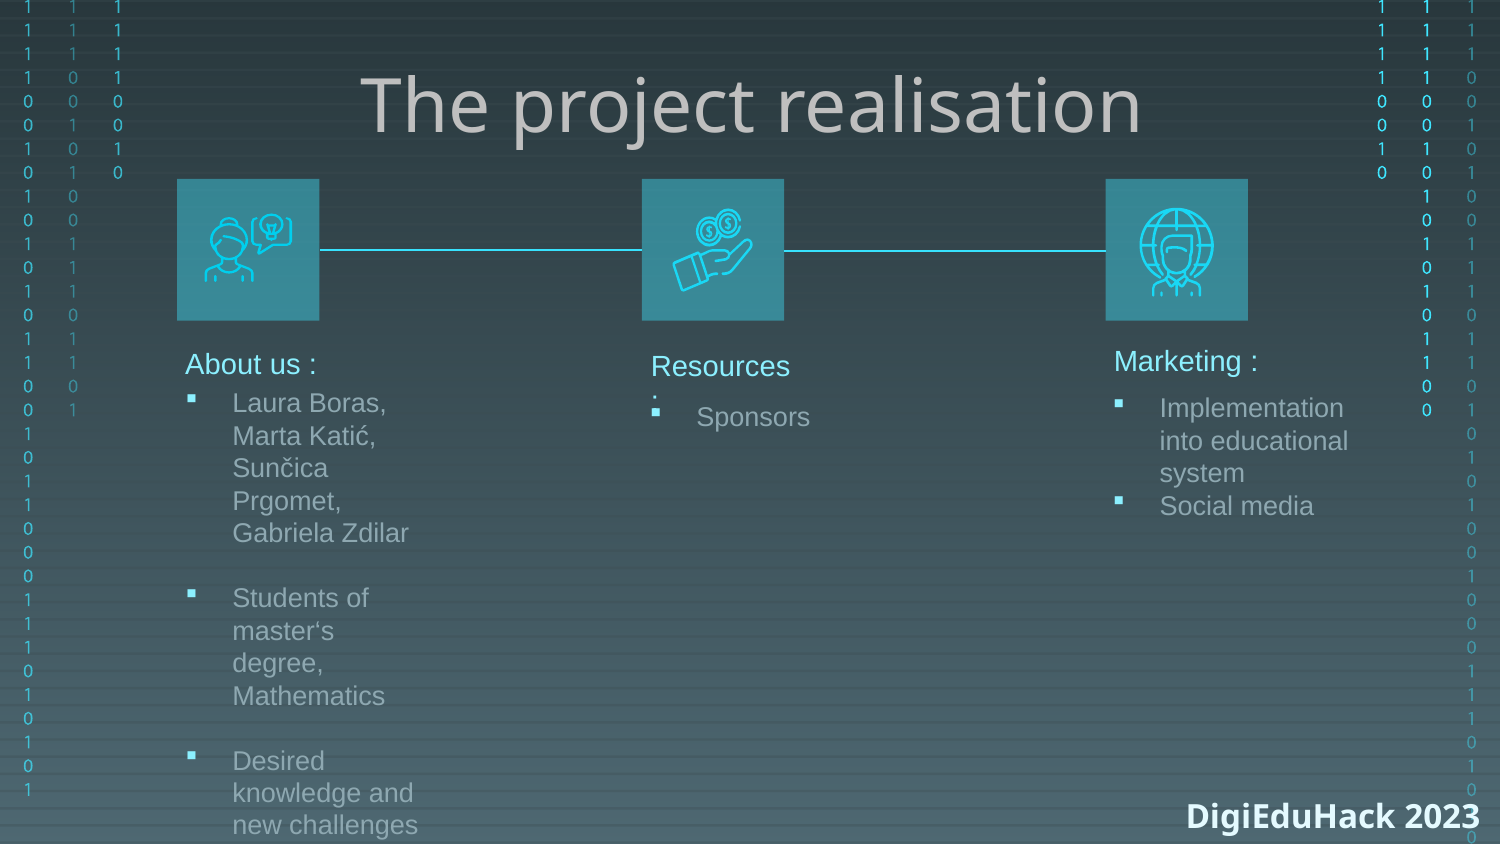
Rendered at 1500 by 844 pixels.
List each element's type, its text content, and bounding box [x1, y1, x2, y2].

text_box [319, 178, 782, 539]
title The project realisation [23, 41, 1500, 140]
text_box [170, 178, 445, 844]
text_box DigiEduHack 2023 [1049, 780, 1500, 844]
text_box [783, 178, 1373, 629]
